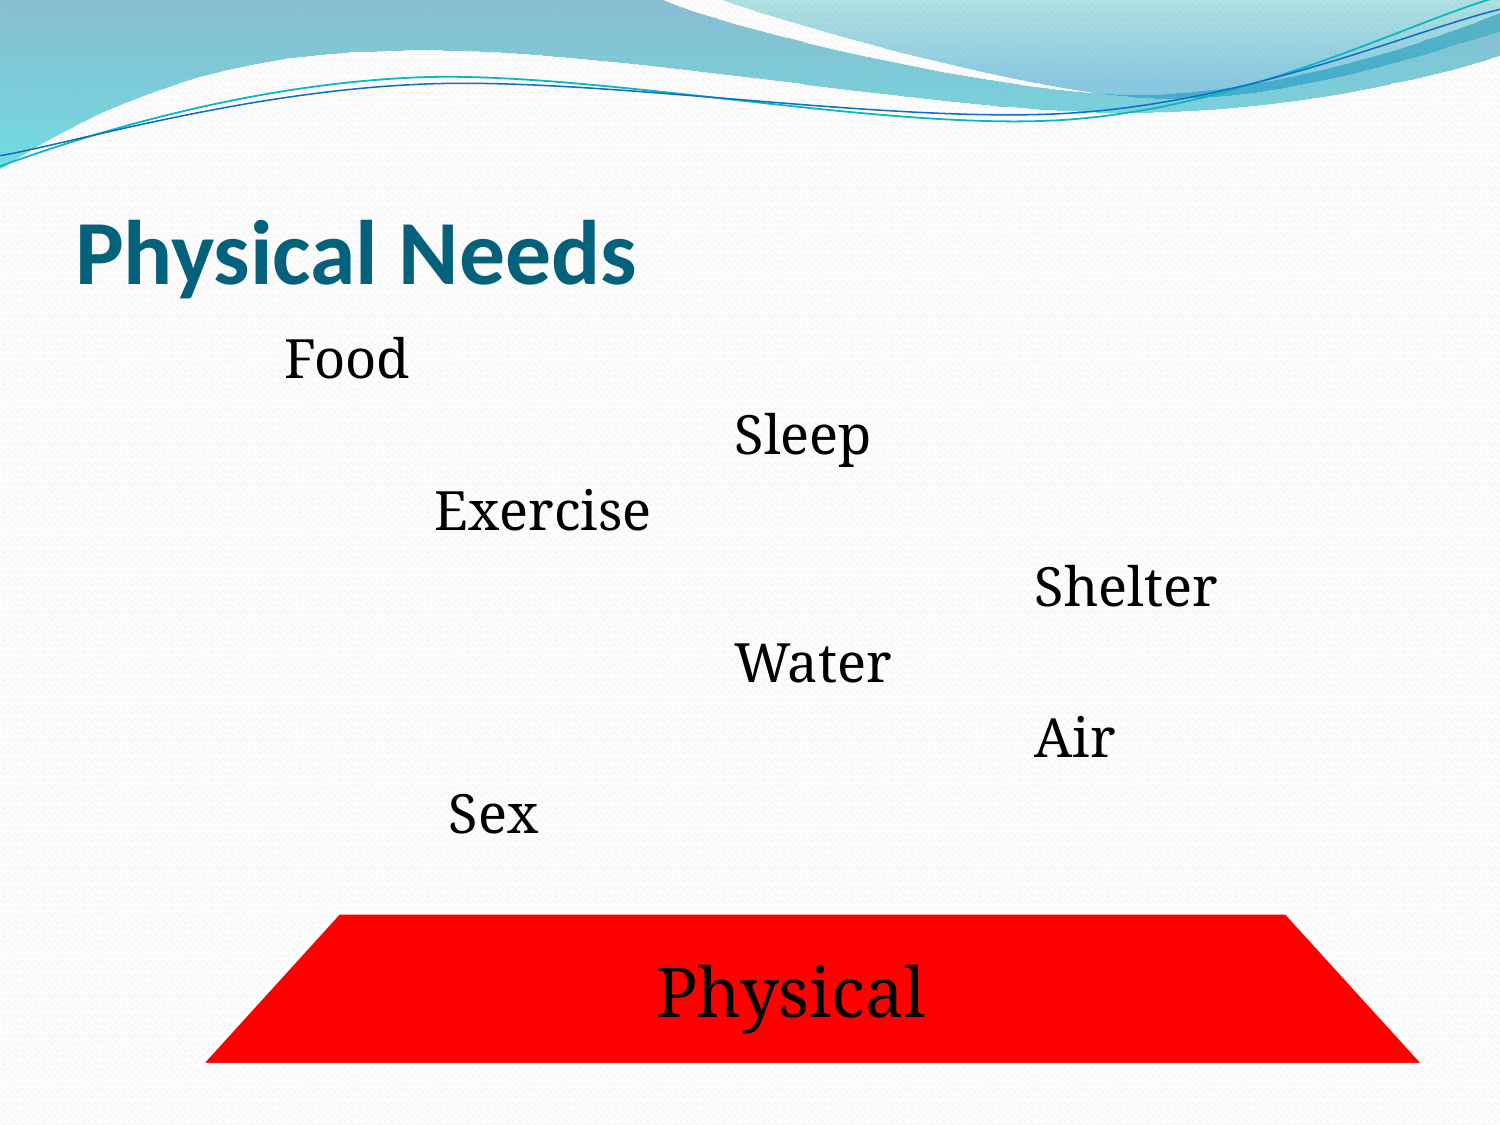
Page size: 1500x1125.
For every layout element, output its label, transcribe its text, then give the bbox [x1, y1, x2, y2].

title Physical Needs [75, 115, 1425, 303]
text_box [199, 912, 1426, 1078]
list Food Sleep Exercise Shelter Water Air Sex [75, 317, 1425, 1038]
